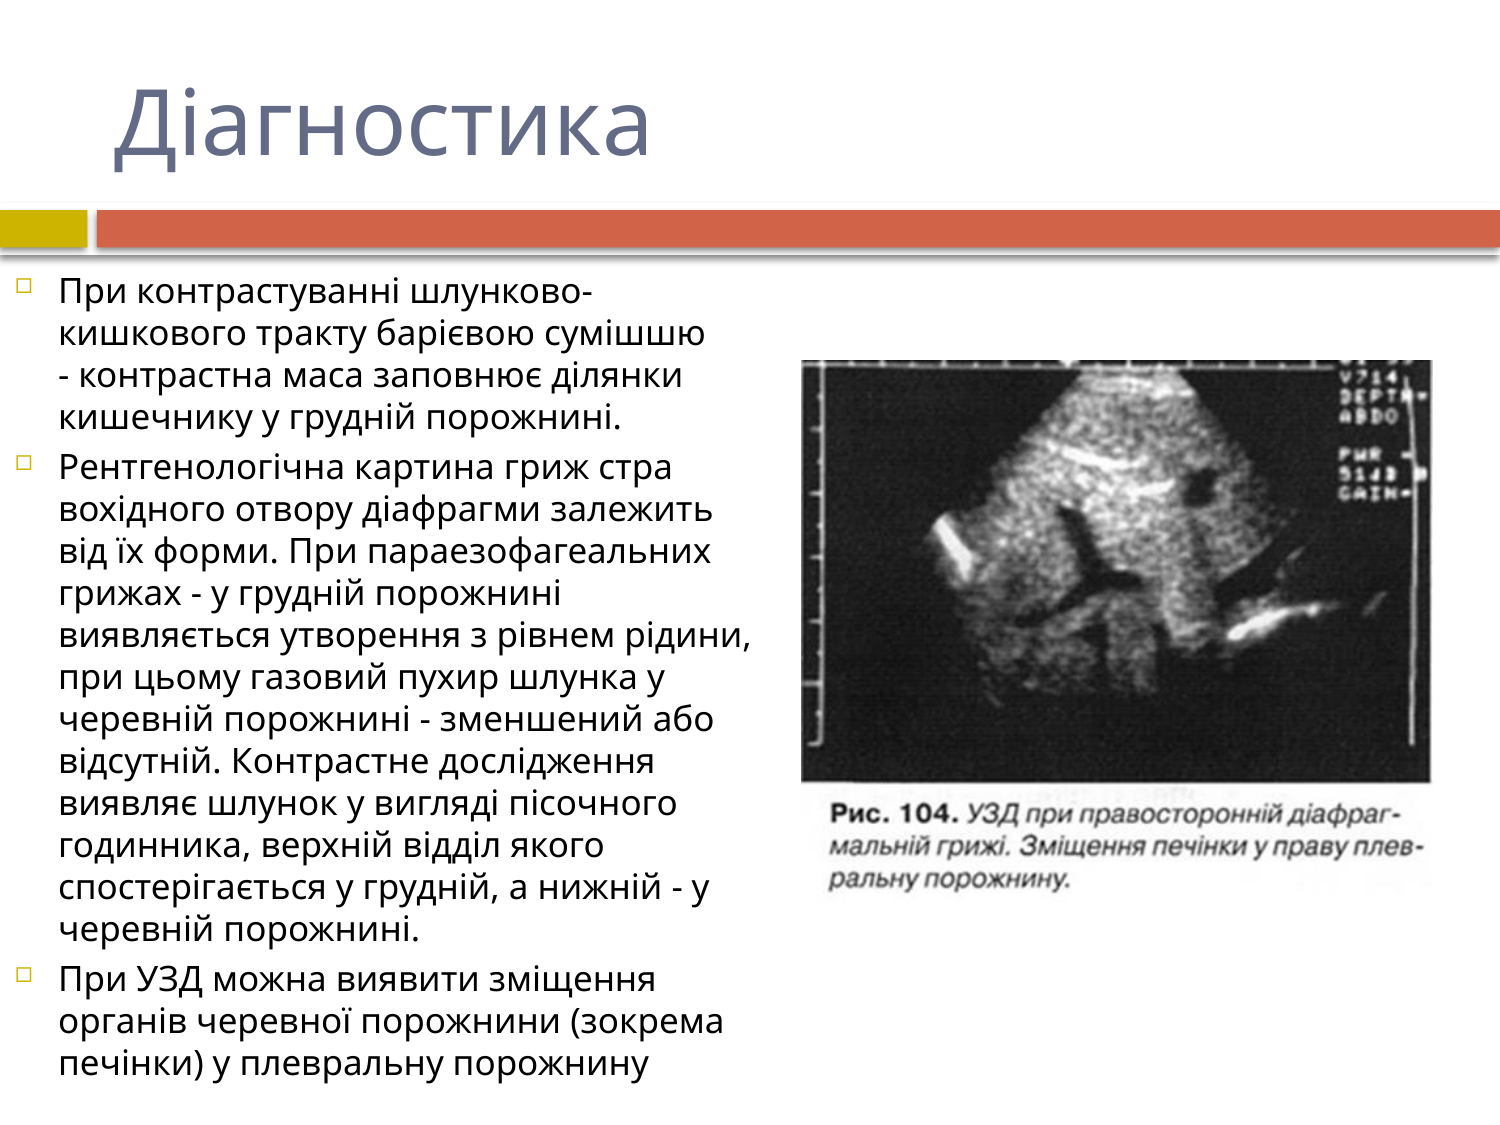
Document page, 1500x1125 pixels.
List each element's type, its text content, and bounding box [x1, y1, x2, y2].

title Діагностика [99, 37, 1438, 200]
list При контрастуванні шлунково-кишкового тракту барієвою сумішшю - контрастна маса заповнює ділянки кишечнику у грудній порожнині. Рентгенологічна картина гриж стра­вохідного отвору діафрагми залежить від їх форми. При параезофагеальних грижах - у грудній порожнині виявляється утворення з рівнем рідини, при цьому газовий пухир шлунка у черевній порожнині - зменшений або відсутній. Контрастне дослідження виявляє шлунок у вигляді пісочного годинника, верхній відділ якого спостерігається у грудній, а нижній - у черевній порожнині. При УЗД можна виявити зміщення органів черевної порожнини (зокрема печінки) у плевральну порожнину [0, 260, 774, 1125]
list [801, 360, 1433, 906]
